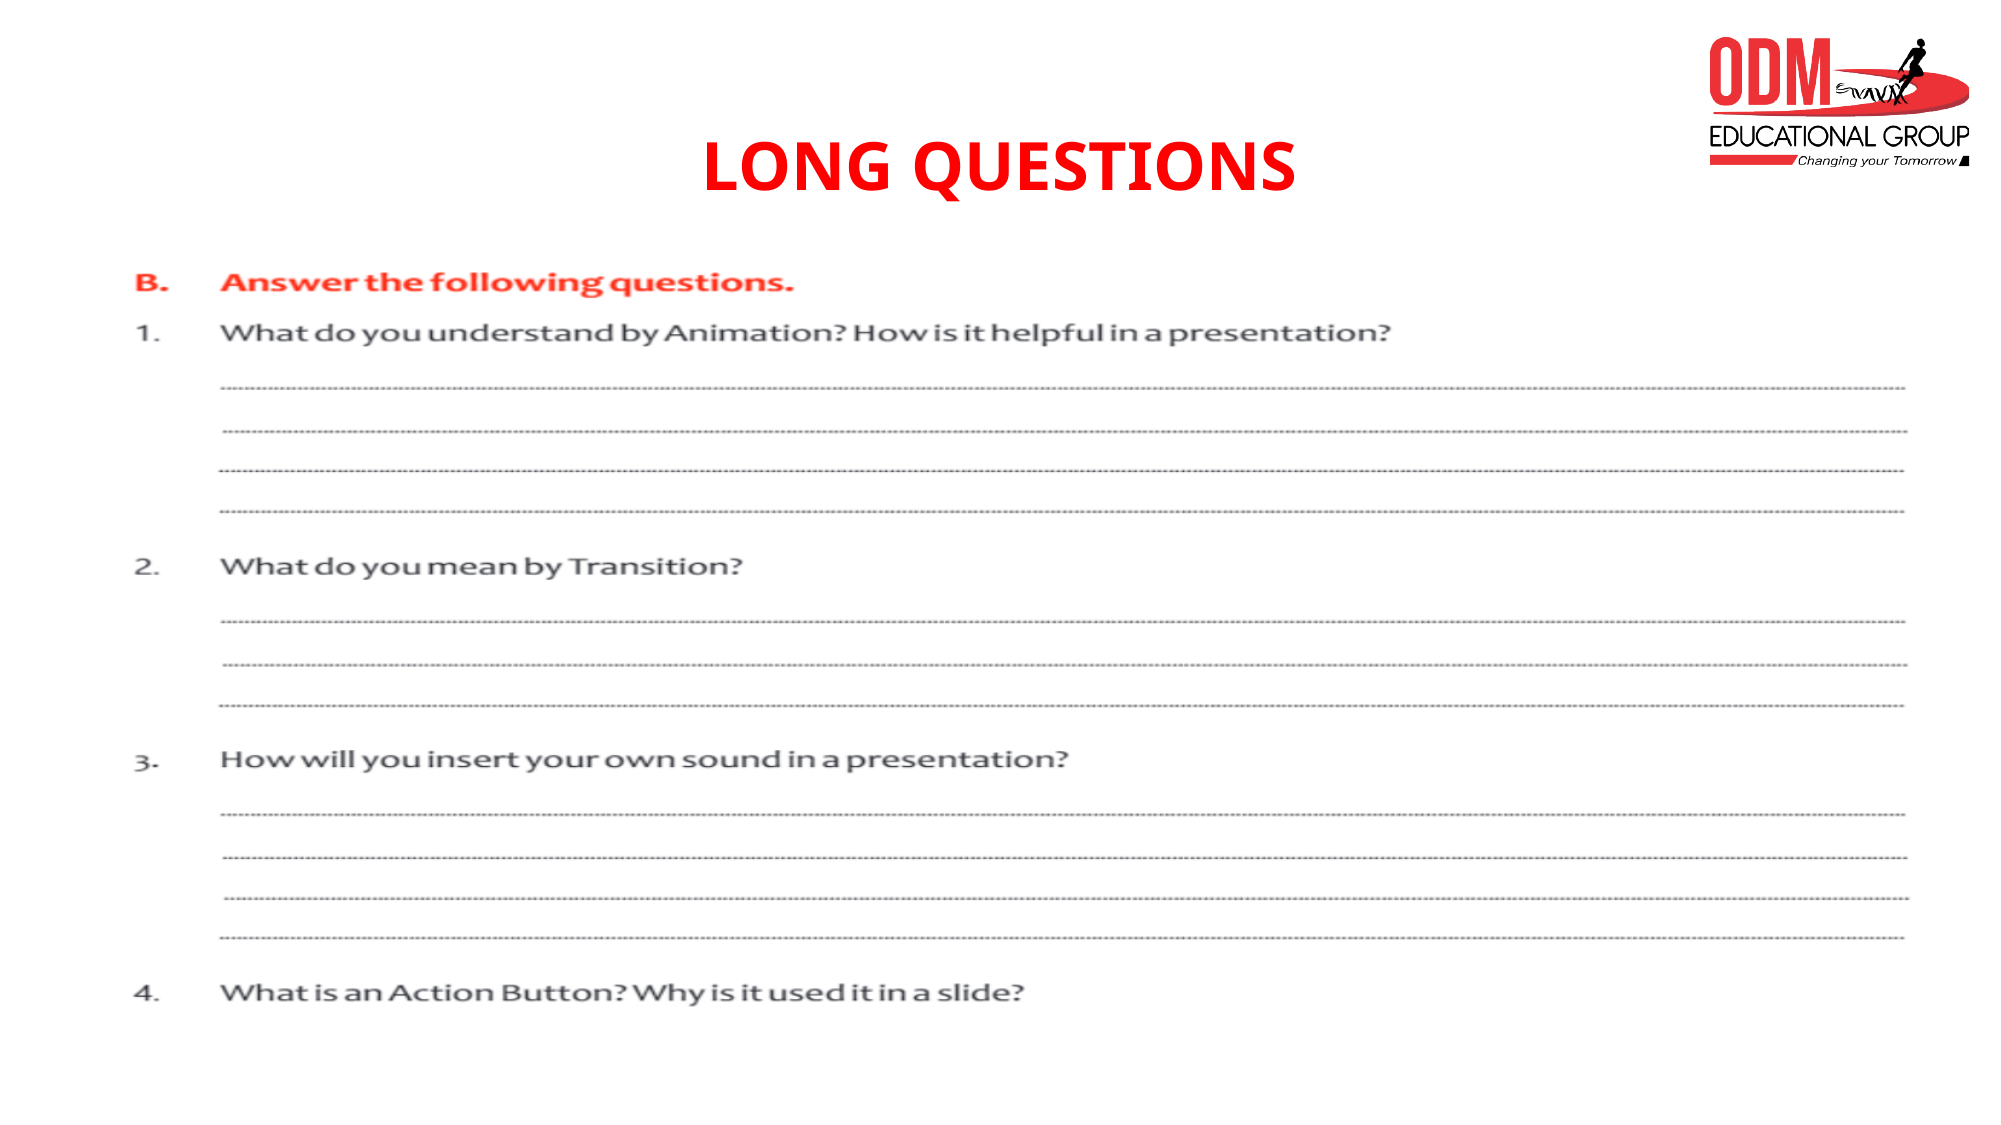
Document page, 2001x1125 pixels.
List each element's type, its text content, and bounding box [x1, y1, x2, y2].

text_box [1710, 37, 1970, 167]
picture [87, 263, 1970, 1038]
title LONG QUESTIONS [137, 59, 1863, 263]
